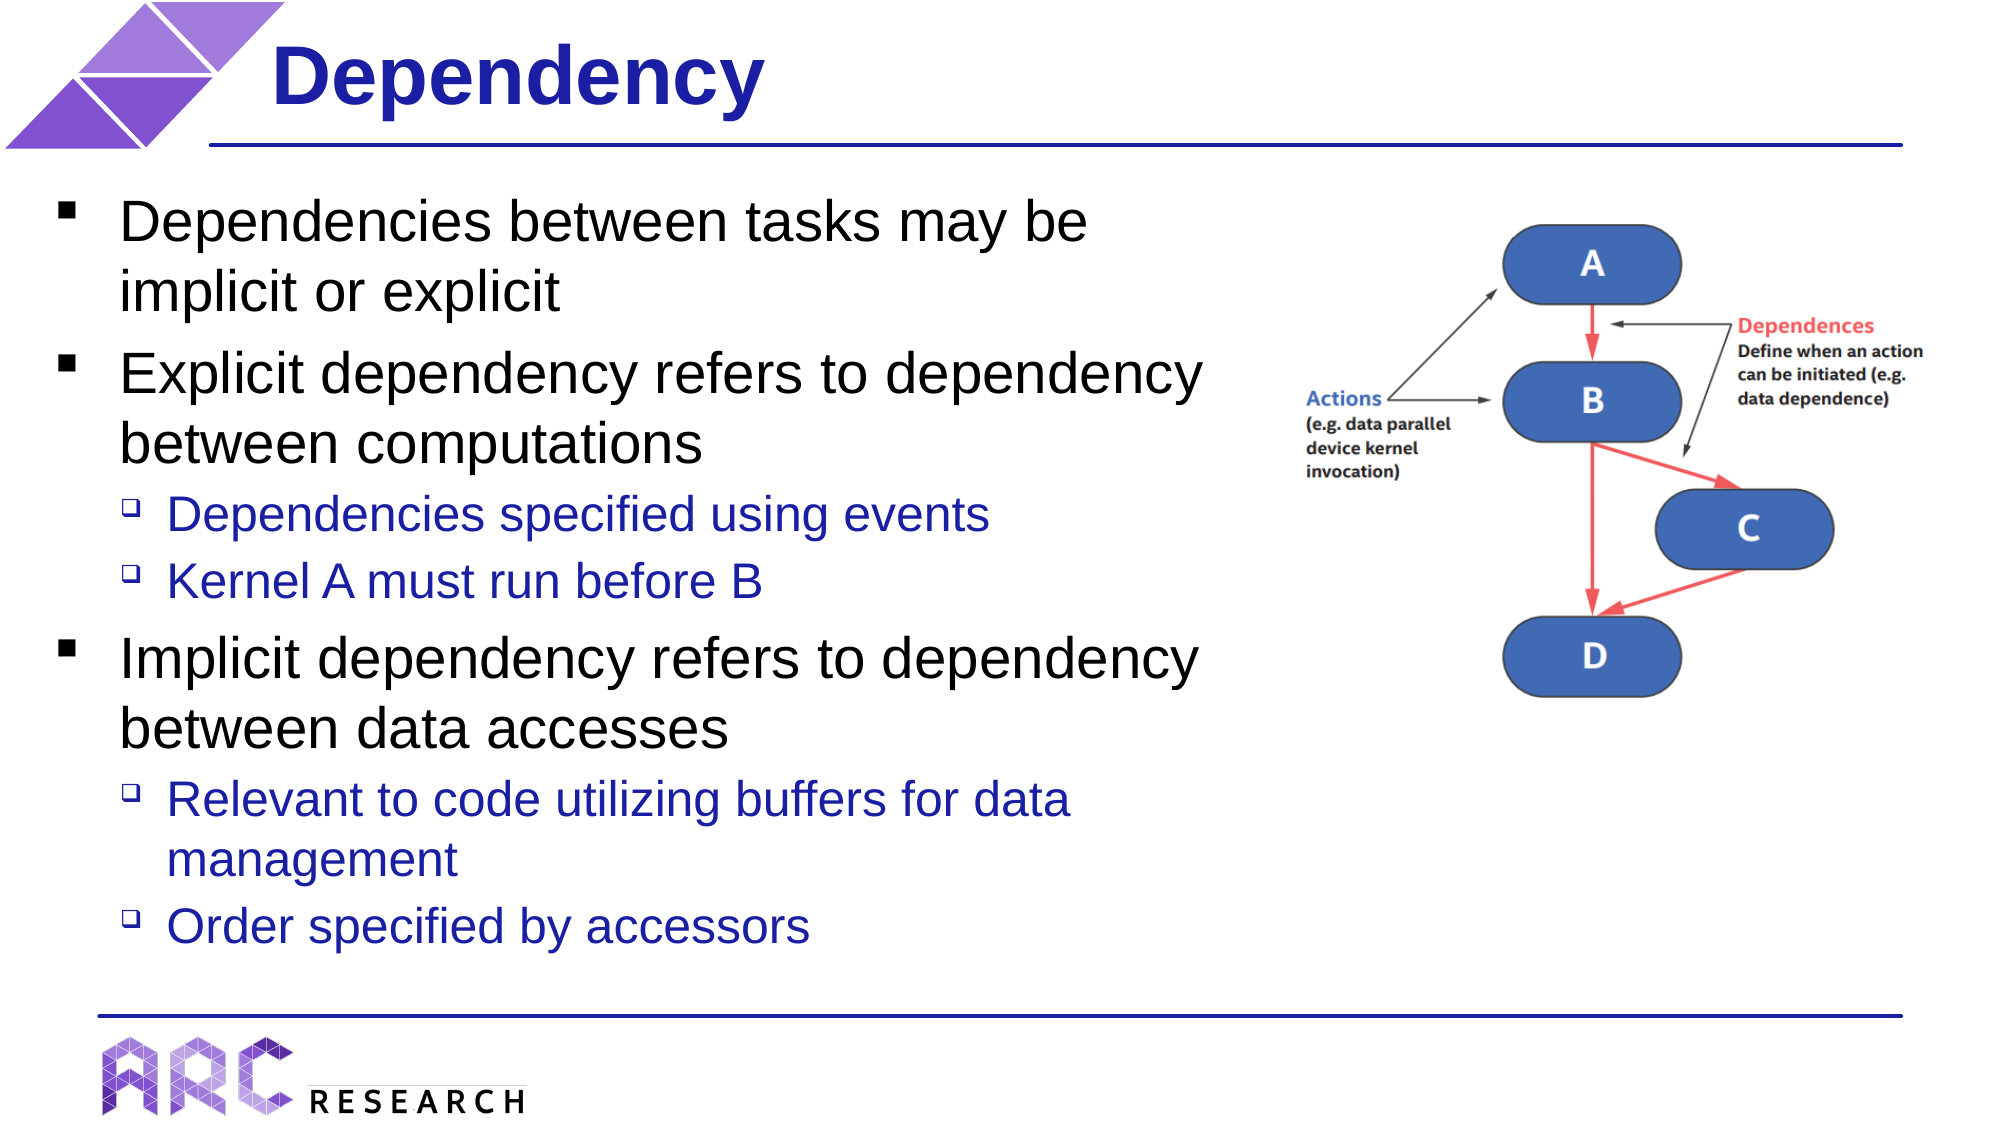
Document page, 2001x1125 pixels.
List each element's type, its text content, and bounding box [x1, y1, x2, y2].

picture [1246, 182, 1956, 718]
list Dependencies between tasks may be implicit or explicit Explicit dependency refers to dependency between computations Dependencies specified using events Kernel A must run before B Implicit dependency refers to dependency between data accesses Relevant to code utilizing buffers for data management Order specified by accessors [43, 182, 1248, 1017]
picture [99, 1036, 296, 1119]
title Dependency [249, 0, 1796, 143]
picture [307, 1083, 527, 1116]
